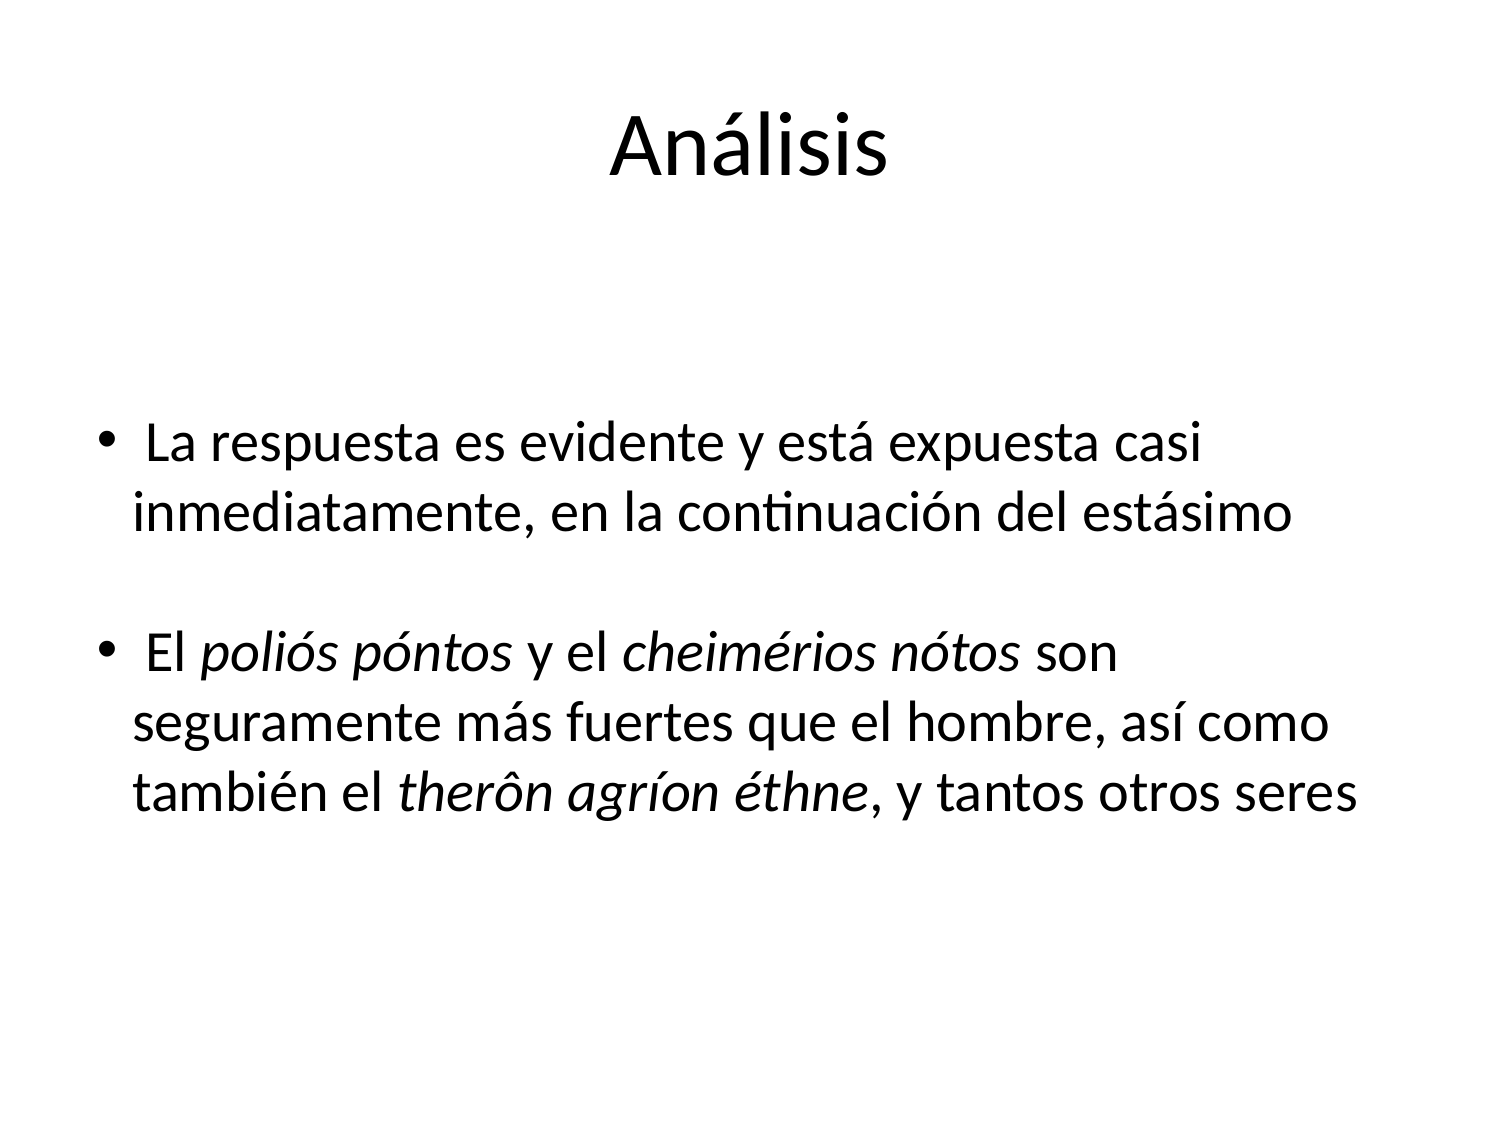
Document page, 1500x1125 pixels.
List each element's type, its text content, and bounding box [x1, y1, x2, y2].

title Análisis [74, 44, 1426, 233]
text_box La respuesta es evidente y está expuesta casi inmediatamente, en la continuación del estásimo El poliós póntos y el cheimérios nótos son seguramente más fuertes que el hombre, así como también el therôn agríon éthne, y tantos otros seres [82, 395, 1383, 831]
